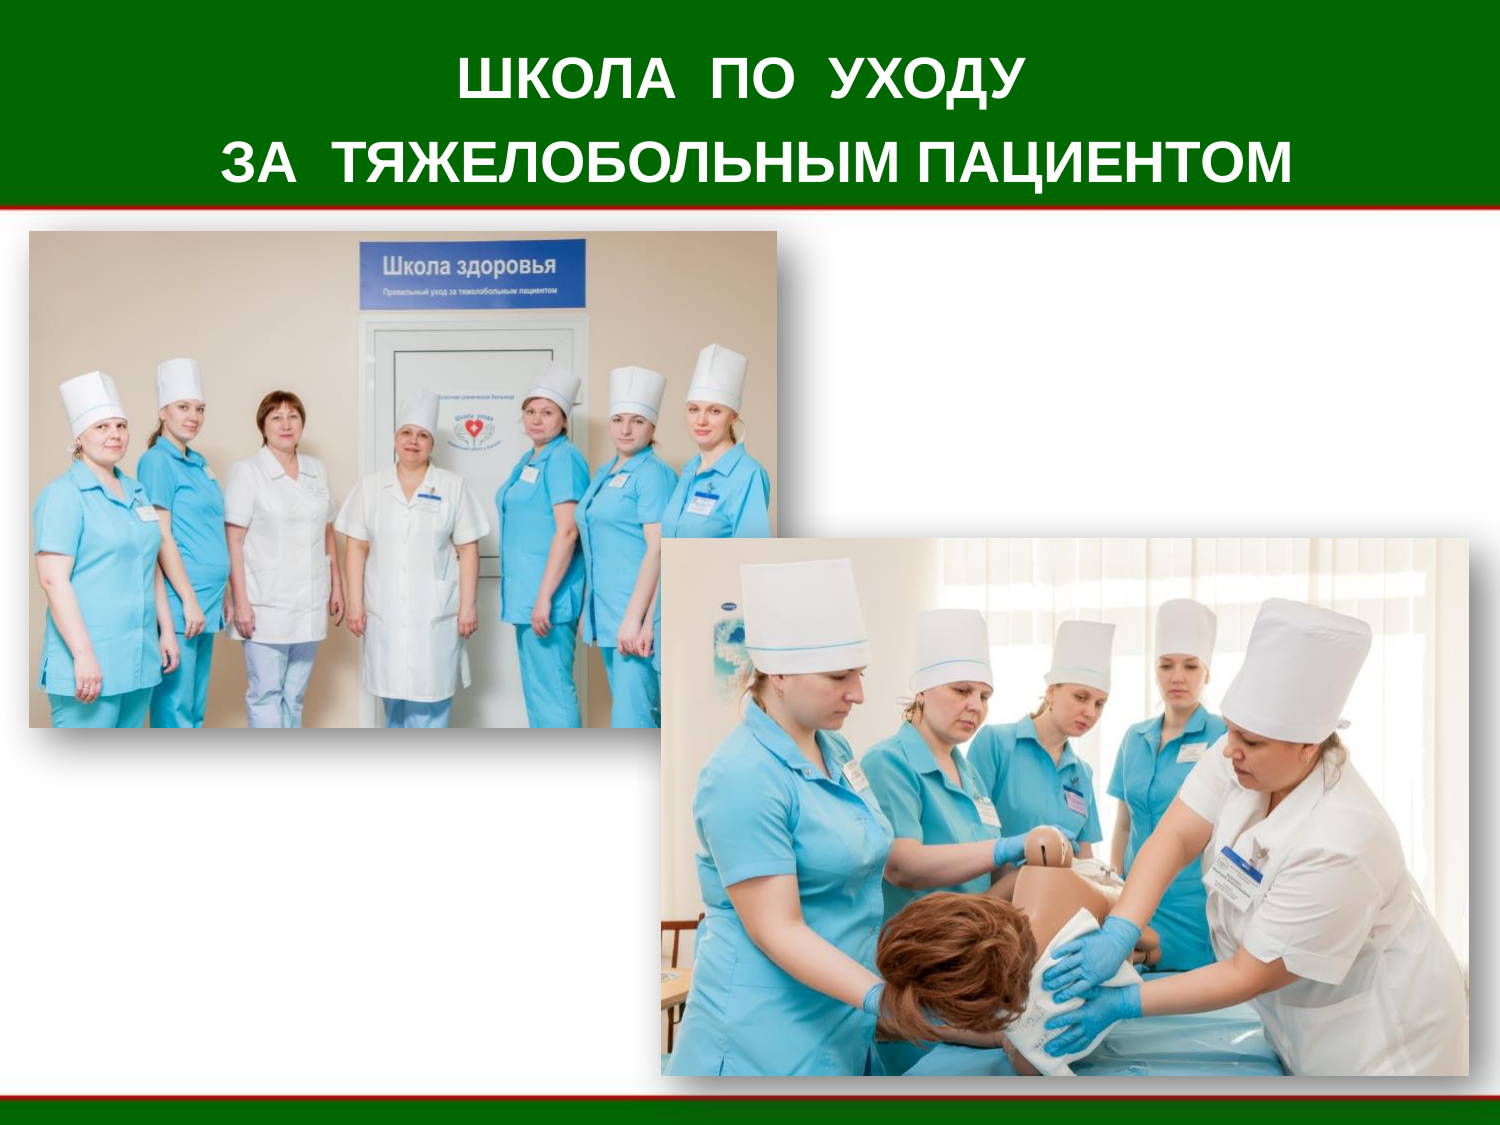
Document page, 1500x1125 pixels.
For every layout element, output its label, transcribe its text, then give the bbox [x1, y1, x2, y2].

picture [0, 0, 1500, 1125]
text_box ШКОЛА ПО УХОДУ ЗА ТЯЖЕЛОБОЛЬНЫМ ПАЦИЕНТОМ [8, 19, 1500, 202]
